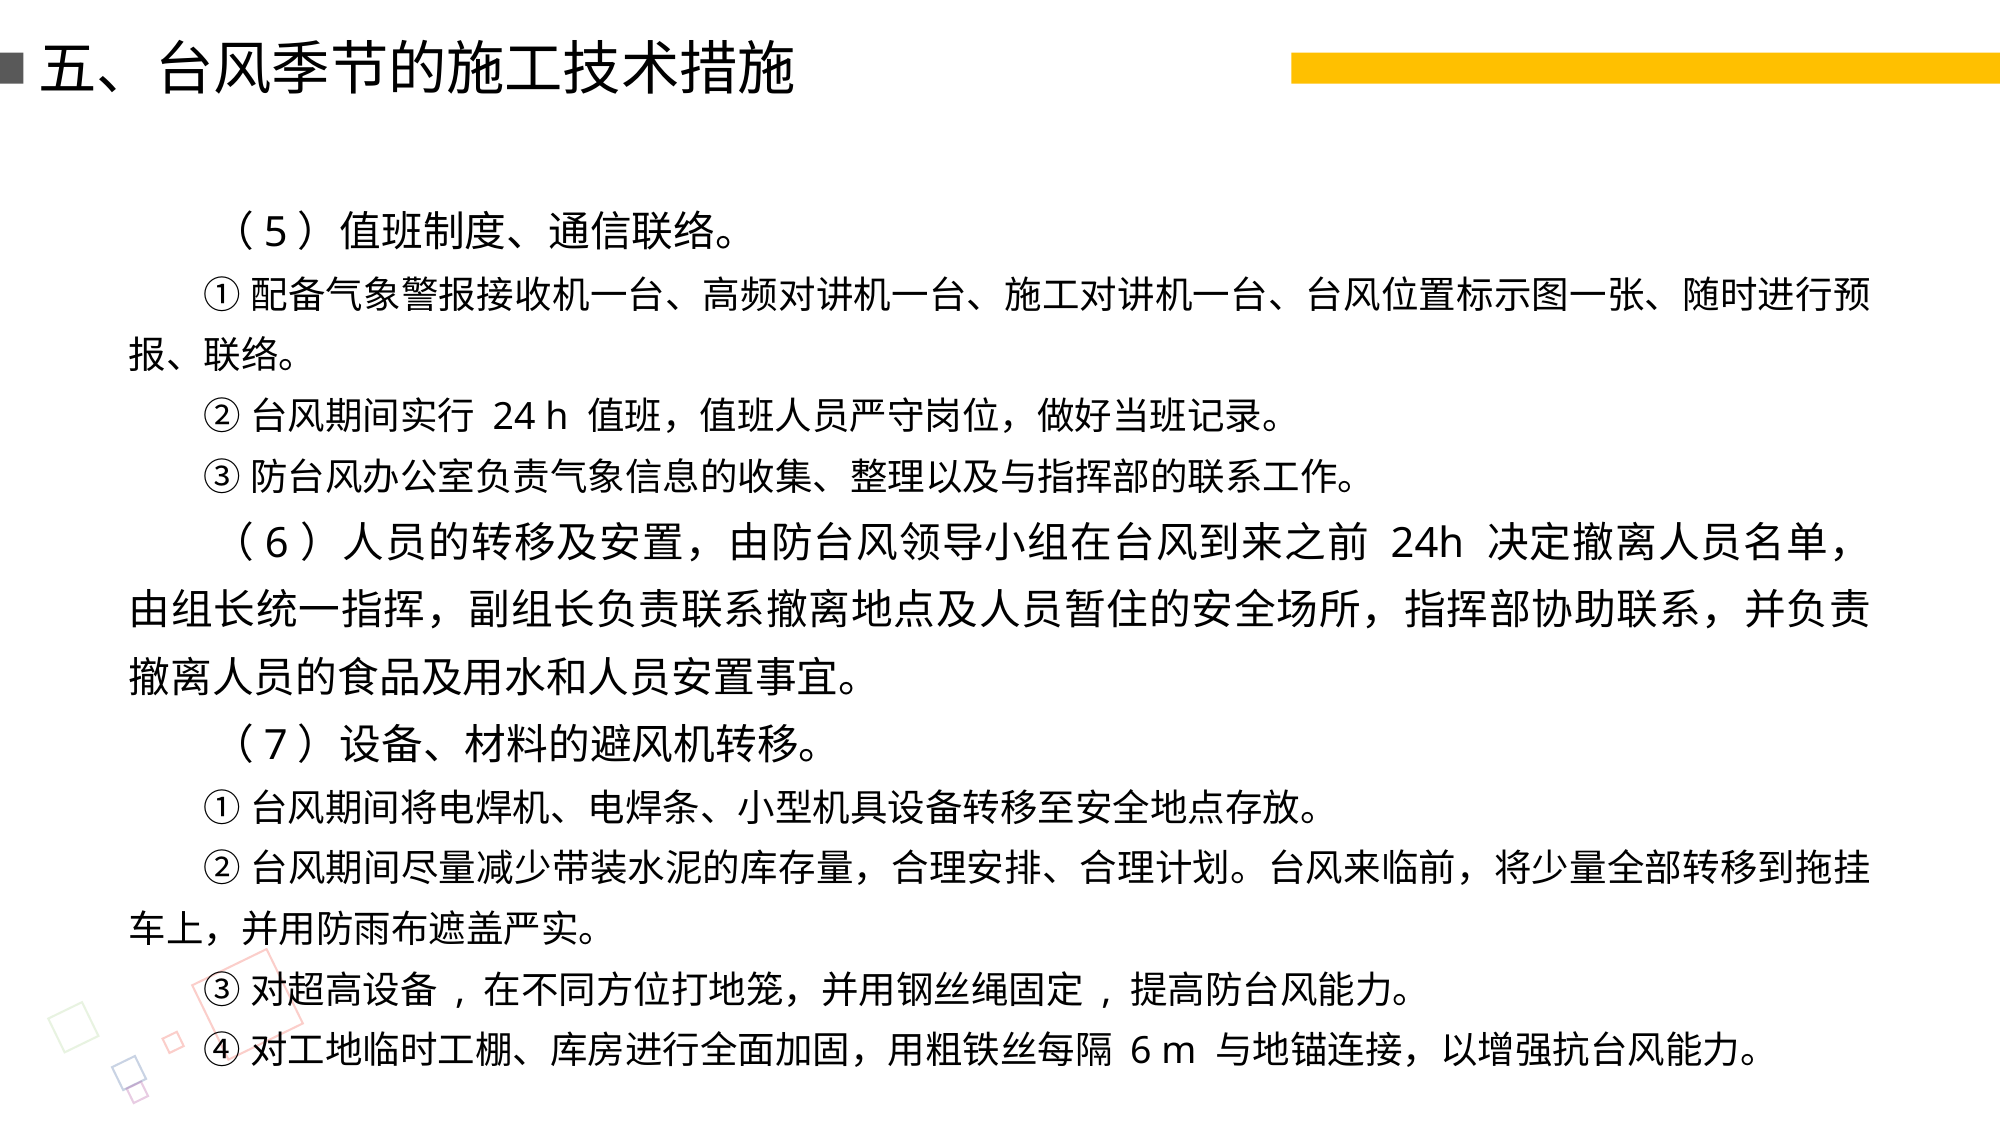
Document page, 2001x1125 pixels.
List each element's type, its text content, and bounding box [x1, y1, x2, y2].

text_box [125, 1080, 150, 1105]
text_box （5）值班制度、通信联络。 ①配备气象警报接收机一台、高频对讲机一台、施工对讲机一台、台风位置标示图一张、随时进行预报、联络。 ②台风期间实行 24 h 值班，值班人员严守岗位，做好当班记录。 ③防台风办公室负责气象信息的收集、整理以及与指挥部的联系工作。 （6）人员的转移及安置，由防台风领导小组在台风到来之前 24h 决定撤离人员名单，由组长统一指挥，副组长负责联系撤离地点及人员暂住的安全场所，指挥部协助联系，并负责撤离人员的食品及用水和人员安置事宜。 （7）设备、材料的避风机转移。 ①台风期间将电焊机、电焊条、小型机具设备转移至安全地点存放。 ②台风期间尽量减少带装水泥的库存量，合理安排、合理计划。台风来临前，将少量全部转移到拖挂车上，并用防雨布遮盖严实。 ③对超高设备 , 在不同方位打地笼，并用钢丝绳固定 , 提高防台风能力。 ④对工地临时工棚、库房进行全面加固，用粗铁丝每隔 6 m 与地锚连接，以增强抗台风能力。 [114, 180, 1886, 1079]
text_box [116, 1079, 148, 1092]
text_box 五、台风季节的施工技术措施 [24, 23, 812, 109]
text_box [46, 1000, 100, 1054]
